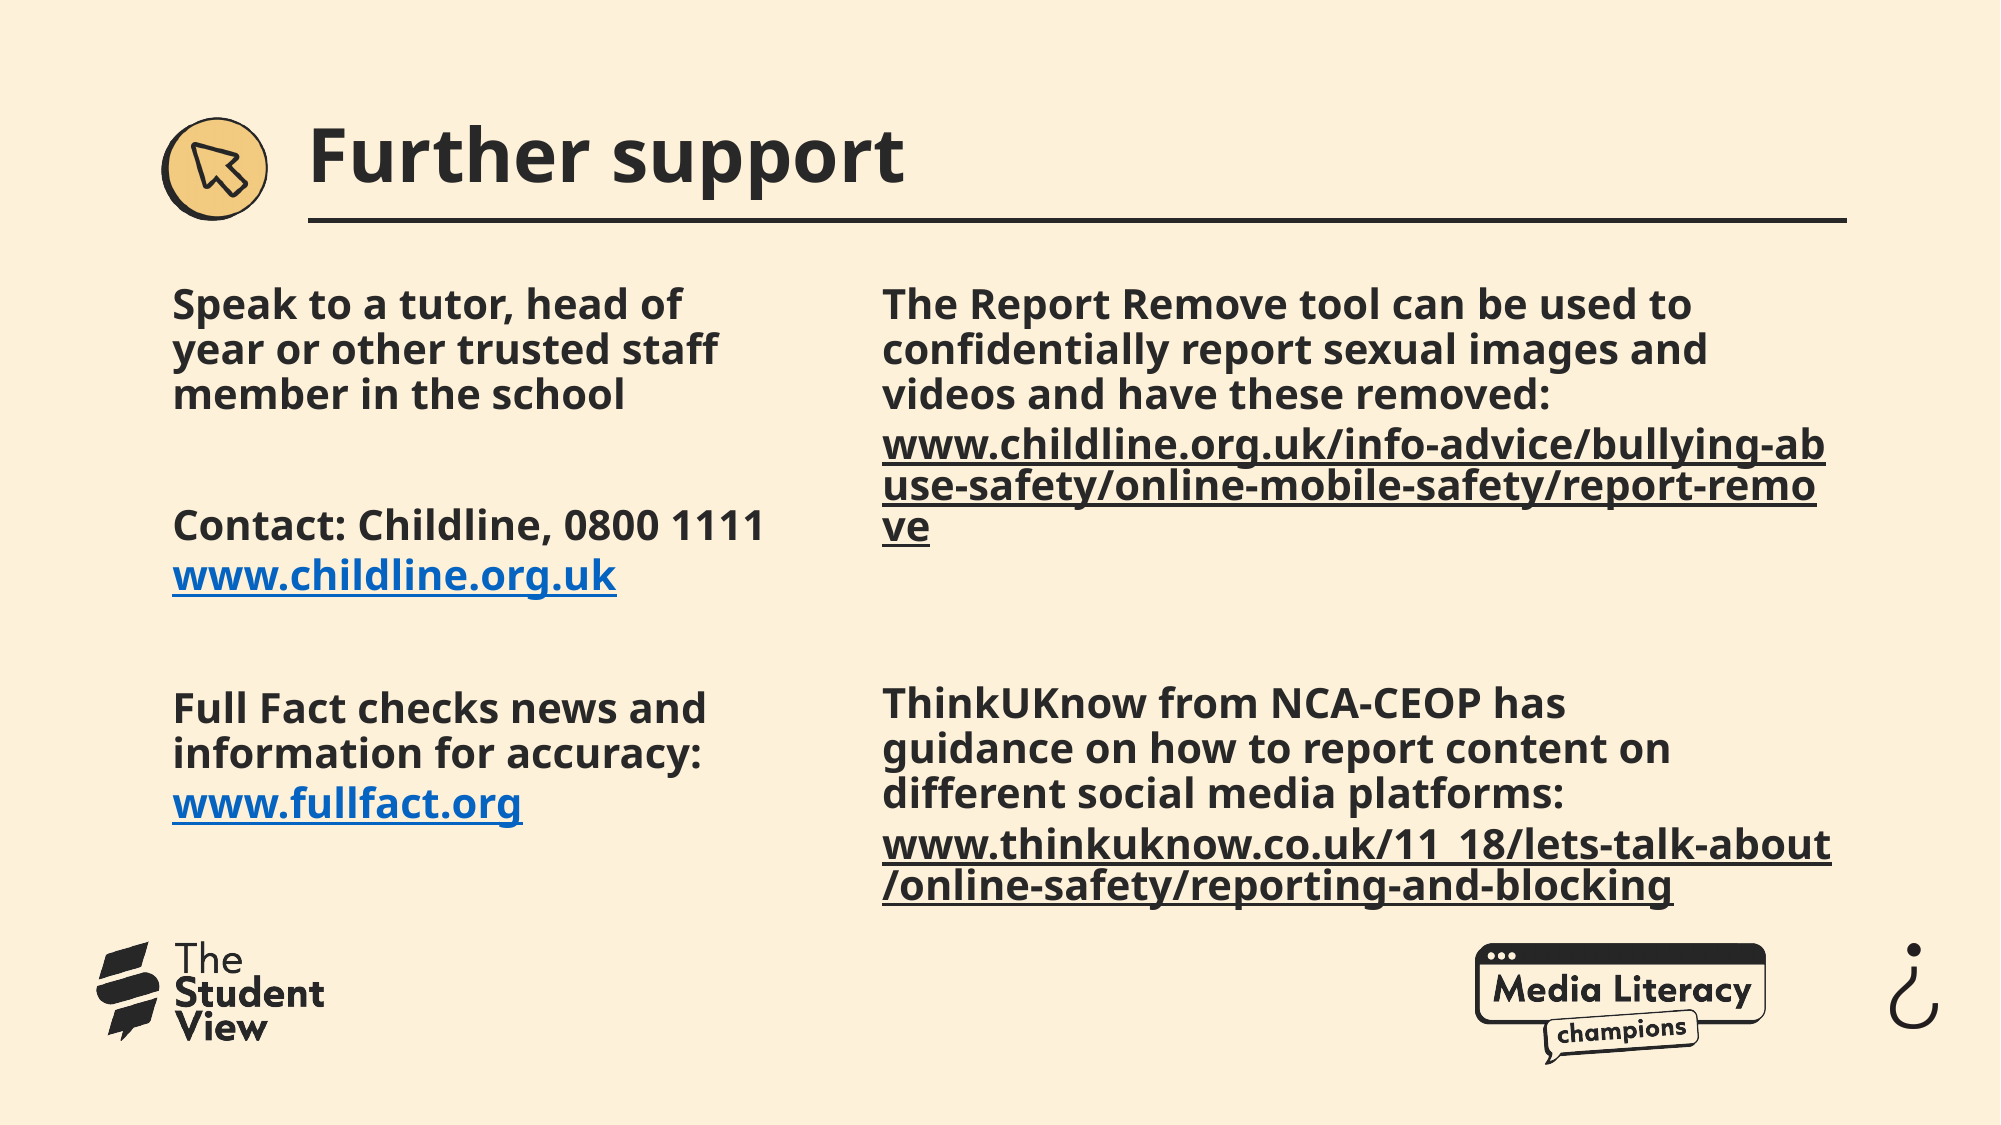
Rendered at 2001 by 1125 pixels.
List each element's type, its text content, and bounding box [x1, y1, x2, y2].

picture [96, 941, 324, 1041]
text_box The Report Remove tool can be used to confidentially report sexual images and videos and have these removed: www.childline.org.uk/info-advice/bullying-abuse-safety/online-mobile-safety/report-remove ThinkUKnow from NCA-CEOP has guidance on how to report content on different social media platforms: www.thinkuknow.co.uk/11_18/lets-talk-about/online-safety/reporting-and-blocking [871, 277, 1847, 905]
title Further support [296, 49, 1939, 267]
picture [1890, 943, 1938, 1029]
list Speak to a tutor, head of year or other trusted staff member in the school Contact: Childline, 0800 1111 www.childline.org.uk Full Fact checks news and information for accuracy: www.fullfact.org [161, 277, 779, 905]
picture [161, 116, 268, 222]
picture [1475, 943, 1766, 1065]
